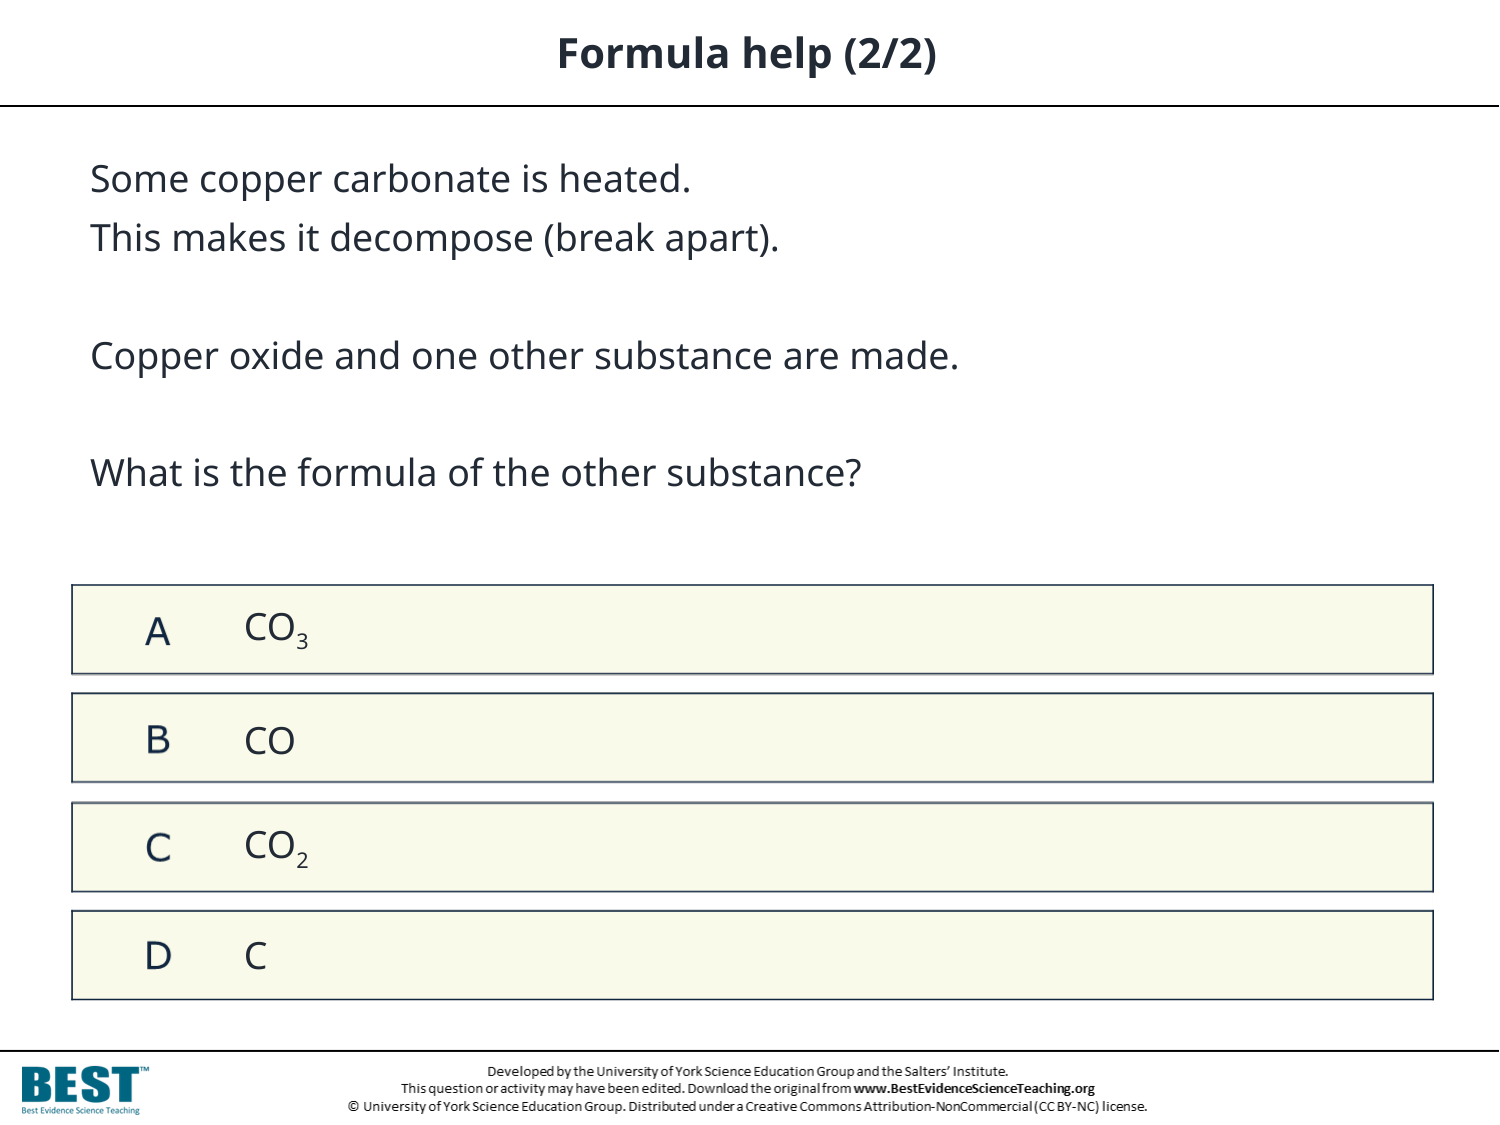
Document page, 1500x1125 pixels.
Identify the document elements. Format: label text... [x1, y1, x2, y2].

picture [0, 105, 1500, 1125]
text_box Formula help (2/2) [23, 4, 1471, 99]
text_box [71, 584, 1435, 1001]
